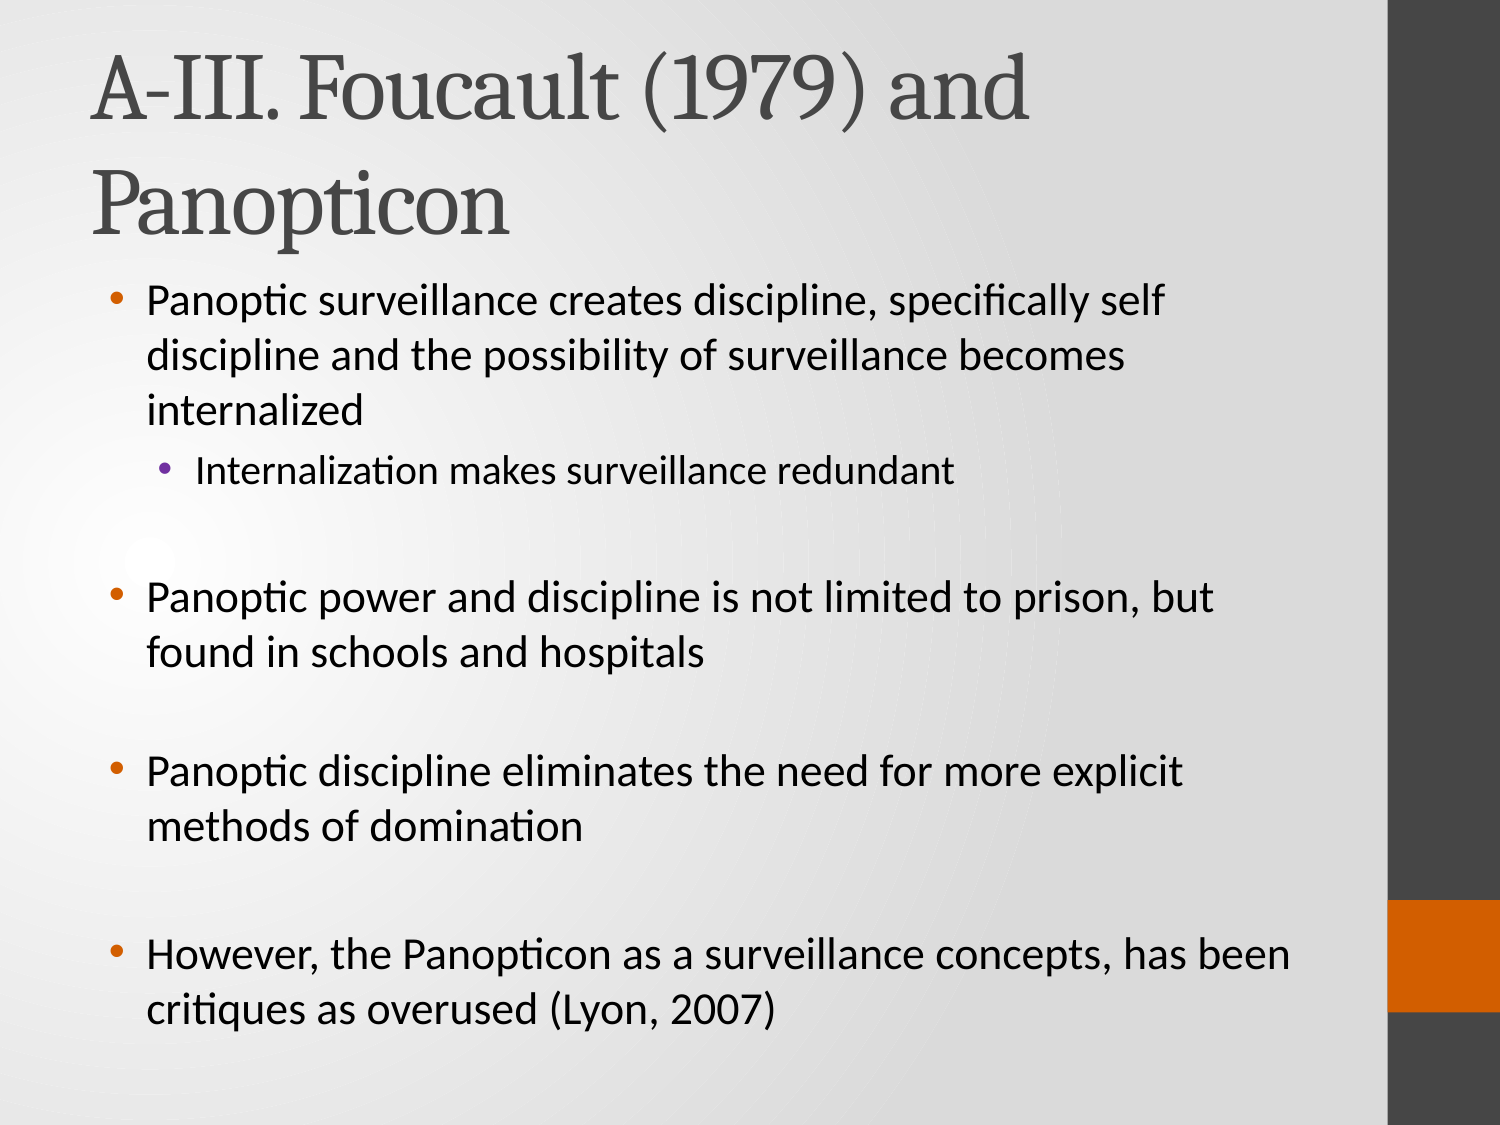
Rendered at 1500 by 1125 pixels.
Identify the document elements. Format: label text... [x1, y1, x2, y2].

title A-III. Foucault (1979) and Panopticon [75, 45, 1325, 233]
list Panoptic surveillance creates discipline, specifically self discipline and the possibility of surveillance becomes internalized Internalization makes surveillance redundant Panoptic power and discipline is not limited to prison, but found in schools and hospitals Panoptic discipline eliminates the need for more explicit methods of domination However, the Panopticon as a surveillance concepts, has been critiques as overused (Lyon, 2007) [75, 262, 1325, 1050]
